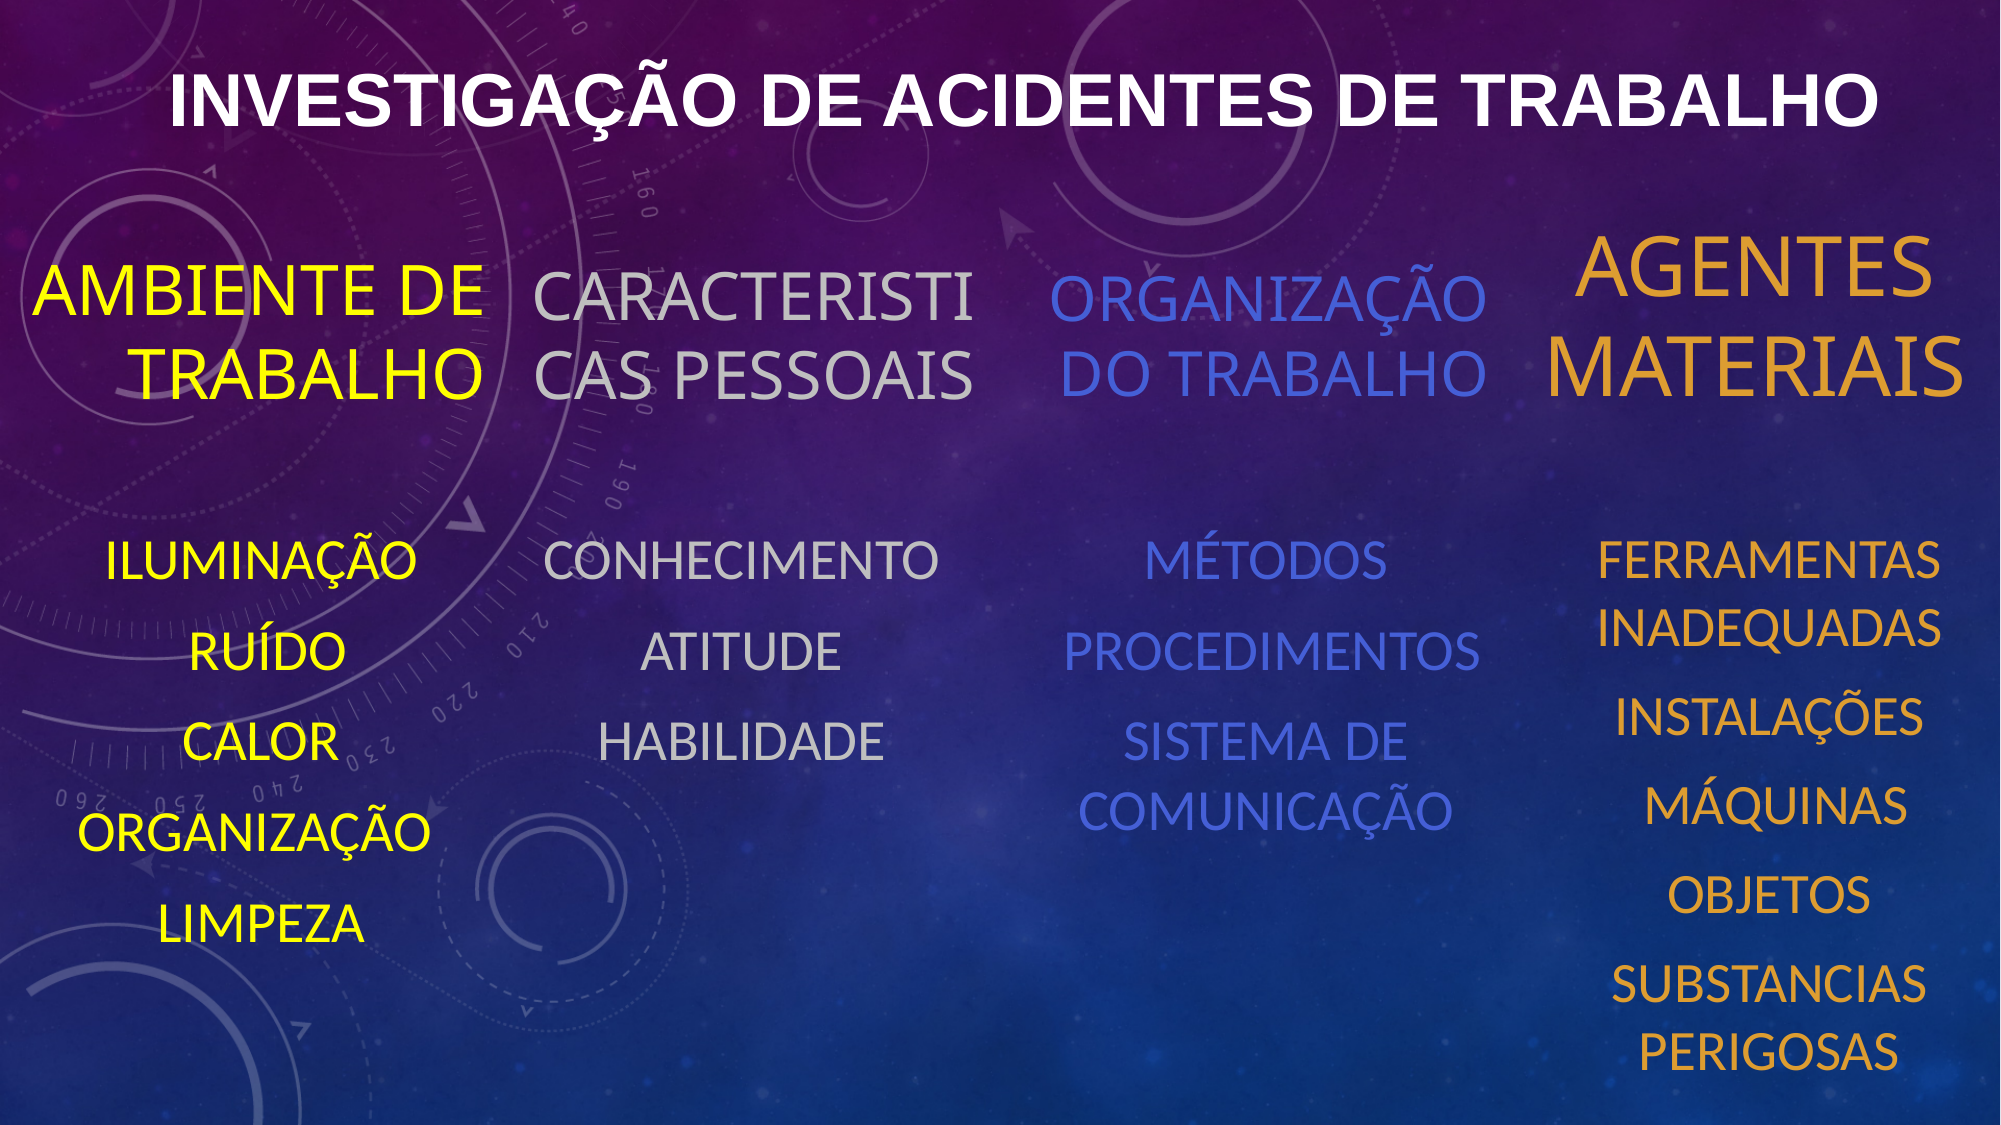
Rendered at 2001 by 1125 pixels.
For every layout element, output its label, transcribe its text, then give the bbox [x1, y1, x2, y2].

text_box MÉTODOS PROCEDIMENTOS SISTEMA DE COMUNICAÇÃO [1025, 513, 1507, 1091]
text_box AGENTES MATERIAIS [1504, 190, 2000, 421]
text_box INVESTIGAÇÃO DE ACIDENTES DE TRABALHO [65, 44, 1986, 150]
subtitle ILUMINAÇÃO RUÍDO CALOR ORGANIZAÇÃO LIMPEZA [21, 513, 501, 1091]
title AMBIENTE DE TRABALHO [0, 217, 502, 421]
text_box ORGANIZAÇÃO DO TRABALHO [1027, 237, 1504, 417]
picture [0, 0, 2001, 1125]
text_box CONHECIMENTO ATITUDE HABILIDADE [501, 513, 982, 1091]
text_box FERRAMENTAS INADEQUADAS INSTALAÇÕES MÁQUINAS OBJETOS SUBSTANCIAS PERIGOSAS [1529, 513, 2000, 1091]
text_box CARACTERISTICAS PESSOAIS [513, 190, 991, 421]
